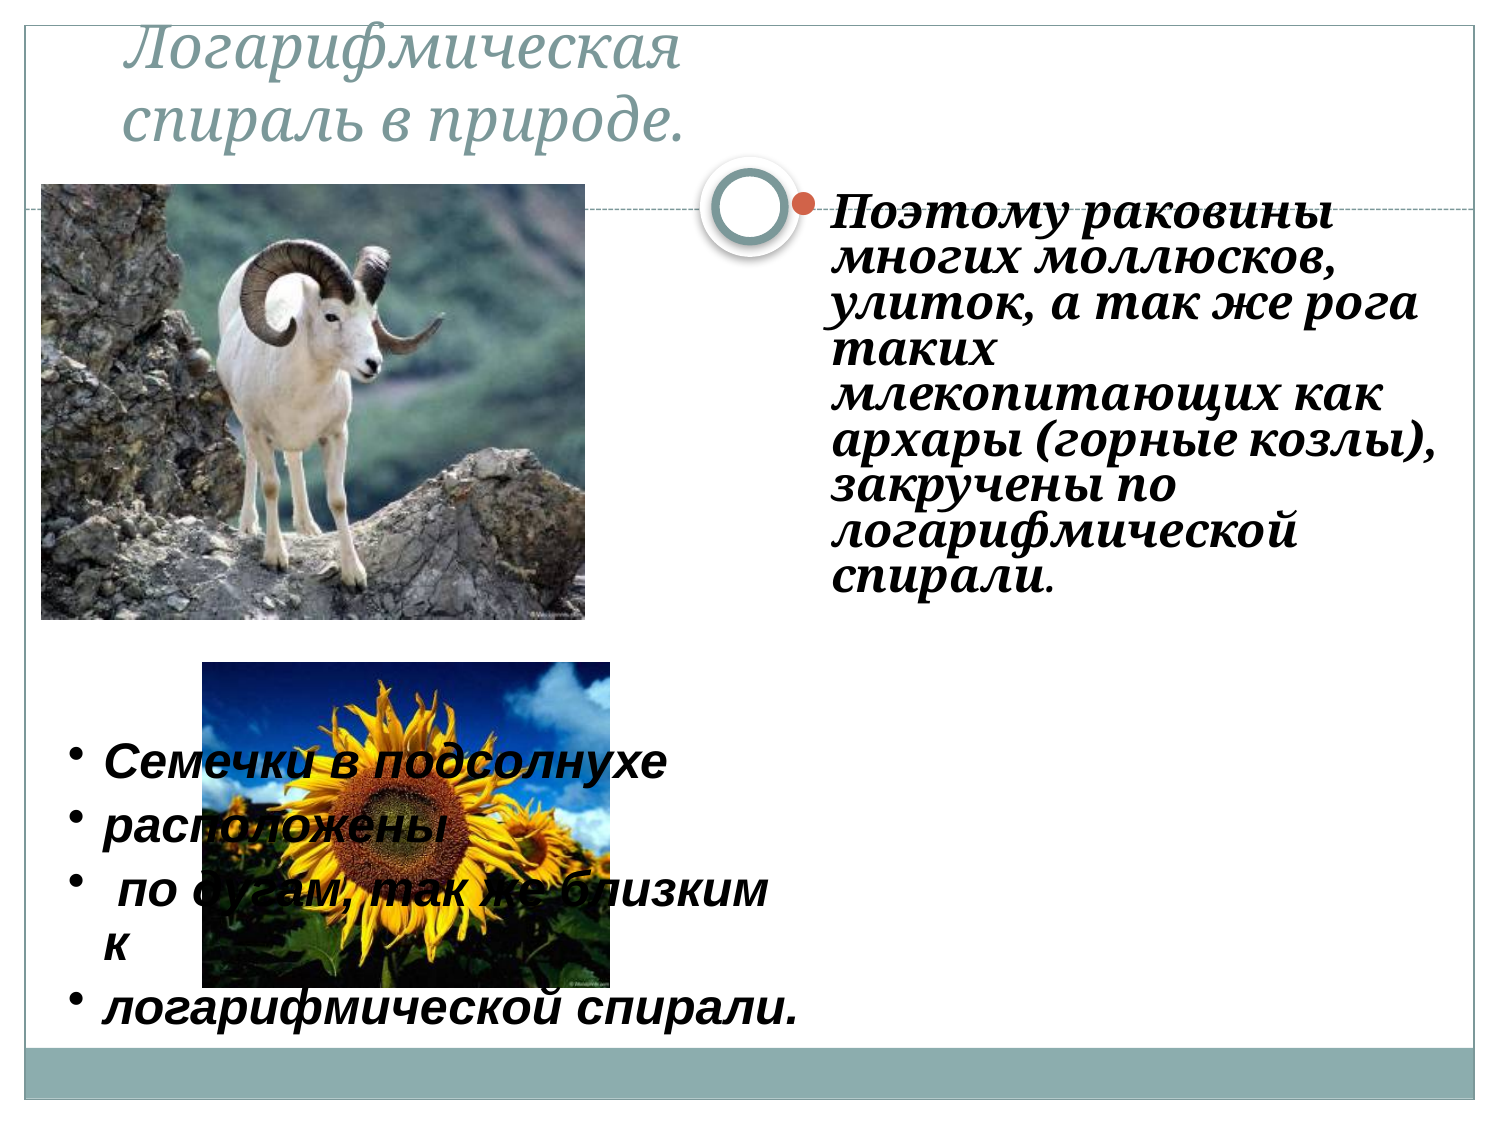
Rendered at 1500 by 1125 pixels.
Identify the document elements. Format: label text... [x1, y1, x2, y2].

list Поэтому раковины многих моллюсков, улиток, а так же рога таких млекопитающих как архары (горные козлы), закручены по логарифмической спирали. [773, 184, 1461, 610]
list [40, 184, 585, 620]
title Логарифмическая спираль в природе. [0, 0, 810, 161]
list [202, 662, 610, 988]
text_box Семечки в подсолнухе расположены по дугам, так же близким к логарифмической спирали. [53, 727, 821, 1043]
